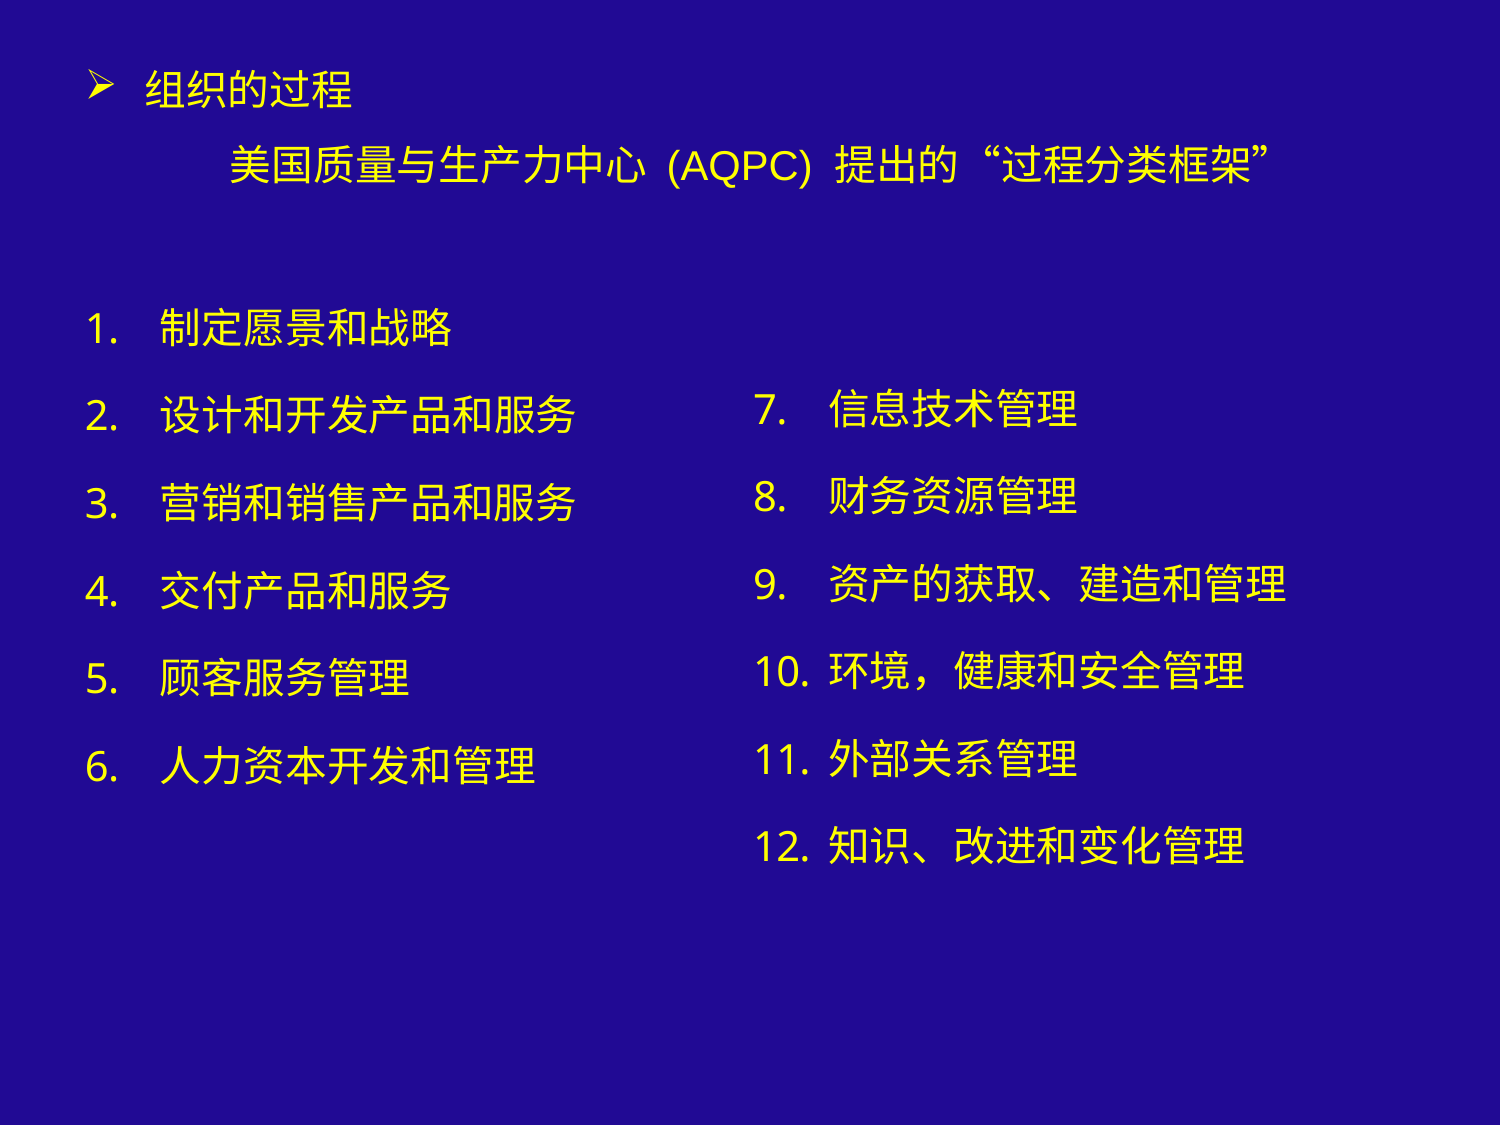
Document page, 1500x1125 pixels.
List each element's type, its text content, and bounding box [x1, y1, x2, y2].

text_box 组织的过程 美国质量与生产力中心 (AQPC) 提出的“过程分类框架” 制定愿景和战略 设计和开发产品和服务 营销和销售产品和服务 交付产品和服务 顾客服务管理 人力资本开发和管理 [70, 46, 1454, 797]
text_box 信息技术管理 财务资源管理 资产的获取、建造和管理 环境，健康和安全管理 外部关系管理 知识、改进和变化管理 [738, 375, 1395, 863]
